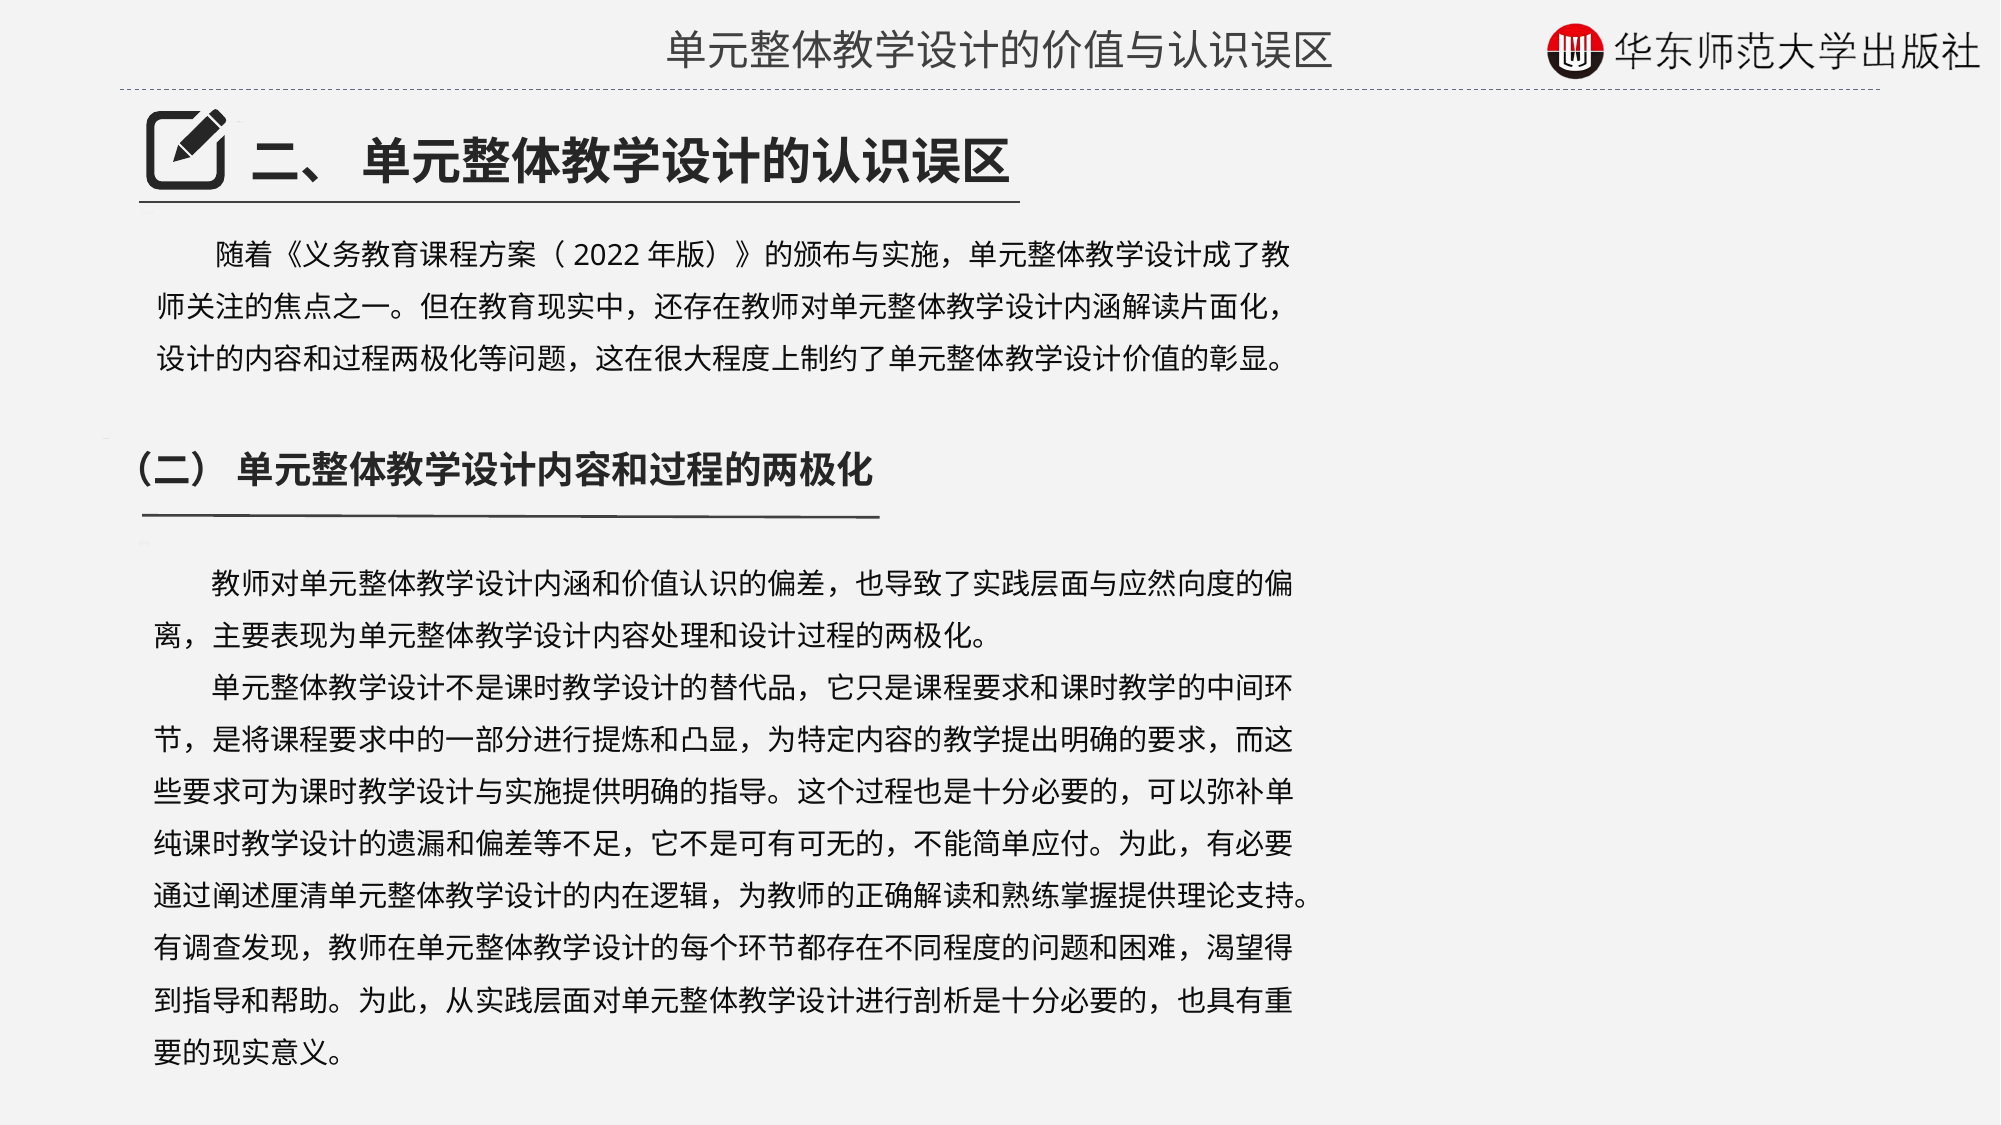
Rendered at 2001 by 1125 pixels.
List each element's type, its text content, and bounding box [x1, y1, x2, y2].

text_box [1536, 13, 1989, 83]
text_box [208, 109, 227, 127]
text_box 随着《义务教育课程方案（2022年版）》的颁布与实施，单元整体教学设计成了教师关注的焦点之一。但在教育现实中，还存在教师对单元整体教学设计内涵解读片面化，设计的内容和过程两极化等问题，这在很大程度上制约了单元整体教学设计价值的彰显。 [142, 212, 1320, 383]
text_box 教师对单元整体教学设计内涵和价值认识的偏差，也导致了实践层面与应然向度的偏离，主要表现为单元整体教学设计内容处理和设计过程的两极化。 单元整体教学设计不是课时教学设计的替代品，它只是课程要求和课时教学的中间环节，是将课程要求中的一部分进行提炼和凸显，为特定内容的教学提出明确的要求，而这些要求可为课时教学设计与实施提供明确的指导。这个过程也是十分必要的，可以弥补单纯课时教学设计的遗漏和偏差等不足，它不是可有可无的，不能简单应付。为此，有必要通过阐述厘清单元整体教学设计的内在逻辑，为教师的正确解读和熟练掌握提供理论支持。有调查发现，教师在单元整体教学设计的每个环节都存在不同程度的问题和困难，渴望得到指导和帮助。为此，从实践层面对单元整体教学设计进行剖析是十分必要的，也具有重要的现实意义。 [138, 540, 1320, 1077]
text_box 单元整体教学设计的价值与认识误区 [619, 23, 1381, 74]
text_box [146, 111, 225, 190]
text_box （二） 单元整体教学设计内容和过程的两极化 [101, 438, 920, 498]
text_box 二、 单元整体教学设计的认识误区 [235, 121, 1255, 197]
